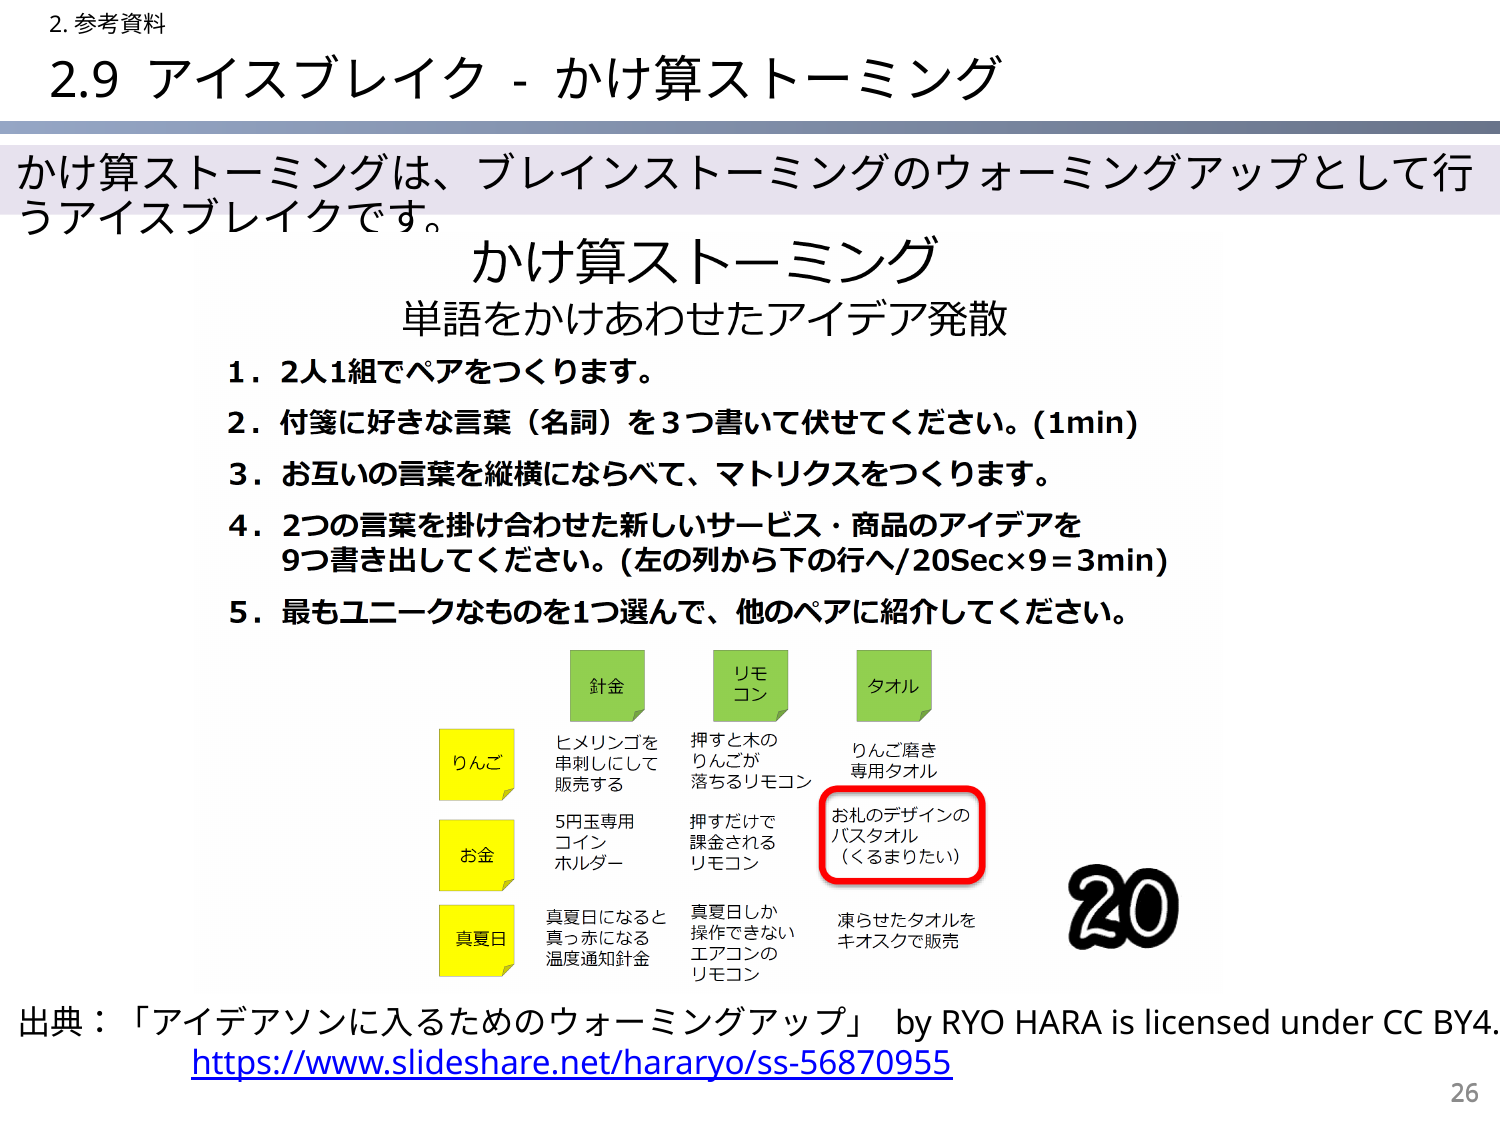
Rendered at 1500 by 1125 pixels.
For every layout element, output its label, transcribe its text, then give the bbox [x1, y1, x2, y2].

list 2.参考資料 [34, 4, 1271, 41]
picture [194, 232, 1223, 994]
title 2.9 アイスブレイク - かけ算ストーミング [34, 46, 1275, 116]
text_box 出典：「アイデアソンに入るためのウォーミングアップ」 by RYO HARA is licensed under CC BY4.0 https://www.slideshare.net/hararyo/ss-56870955 [2, 993, 1500, 1094]
list かけ算ストーミングは、ブレインストーミングのウォーミングアップとして行うアイスブレイクです。 [0, 145, 1500, 215]
slide_number 26 [1411, 1094, 1495, 1118]
